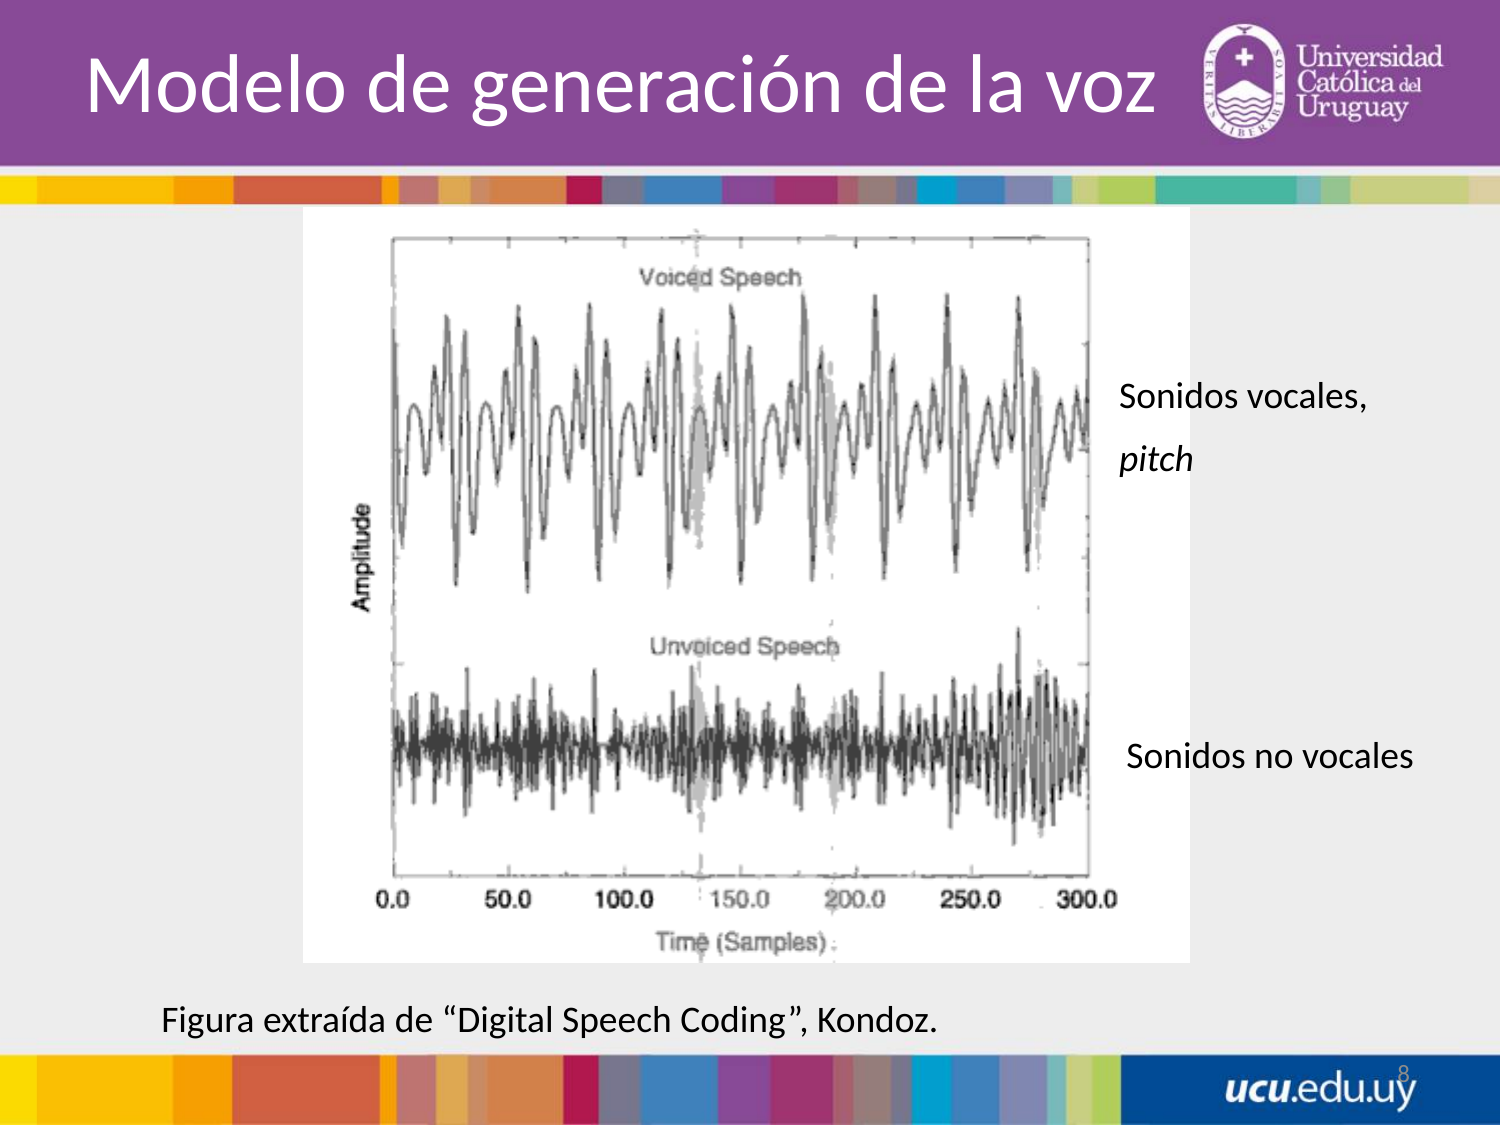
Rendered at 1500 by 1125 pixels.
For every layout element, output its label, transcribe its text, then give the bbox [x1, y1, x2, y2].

picture [0, 0, 1500, 1125]
title Modelo de generación de la voz [0, 0, 1297, 173]
text_box Sonidos vocales, pitch [1196, 363, 1474, 487]
text_box Figura extraída de “Digital Speech Coding”, Kondoz. [146, 987, 1347, 1048]
text_box Sonidos no vocales [1196, 723, 1481, 784]
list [303, 207, 1190, 963]
slide_number 8 [1074, 1042, 1425, 1103]
